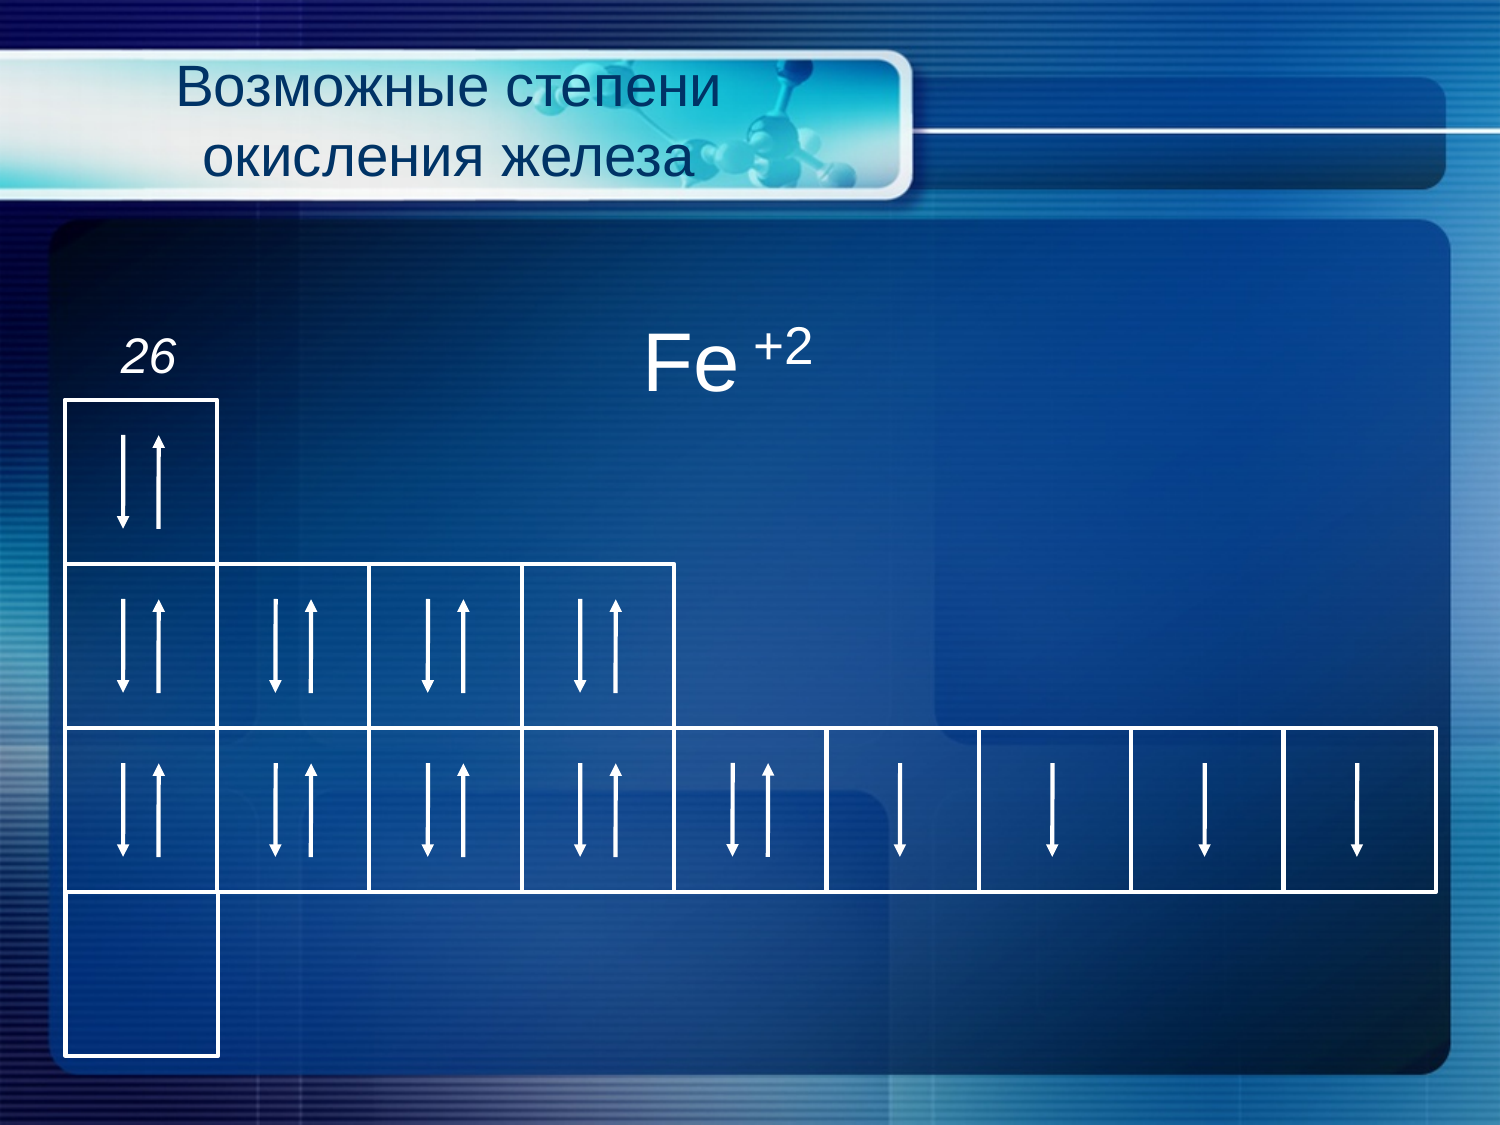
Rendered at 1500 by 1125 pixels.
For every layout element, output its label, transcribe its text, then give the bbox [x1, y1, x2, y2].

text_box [673, 727, 827, 892]
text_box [64, 563, 215, 727]
picture [0, 0, 1500, 1125]
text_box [1284, 727, 1437, 893]
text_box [64, 399, 218, 563]
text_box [1132, 727, 1284, 893]
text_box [216, 727, 368, 893]
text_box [827, 727, 977, 893]
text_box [521, 727, 672, 893]
text_box Fe +2 [627, 292, 829, 418]
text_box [978, 727, 1132, 893]
text_box 26 [106, 316, 192, 392]
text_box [369, 727, 520, 893]
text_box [521, 563, 675, 726]
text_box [369, 563, 520, 726]
text_box [63, 900, 220, 1058]
title Возможные степени окисления железа [29, 54, 869, 183]
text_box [64, 727, 215, 893]
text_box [216, 563, 368, 726]
